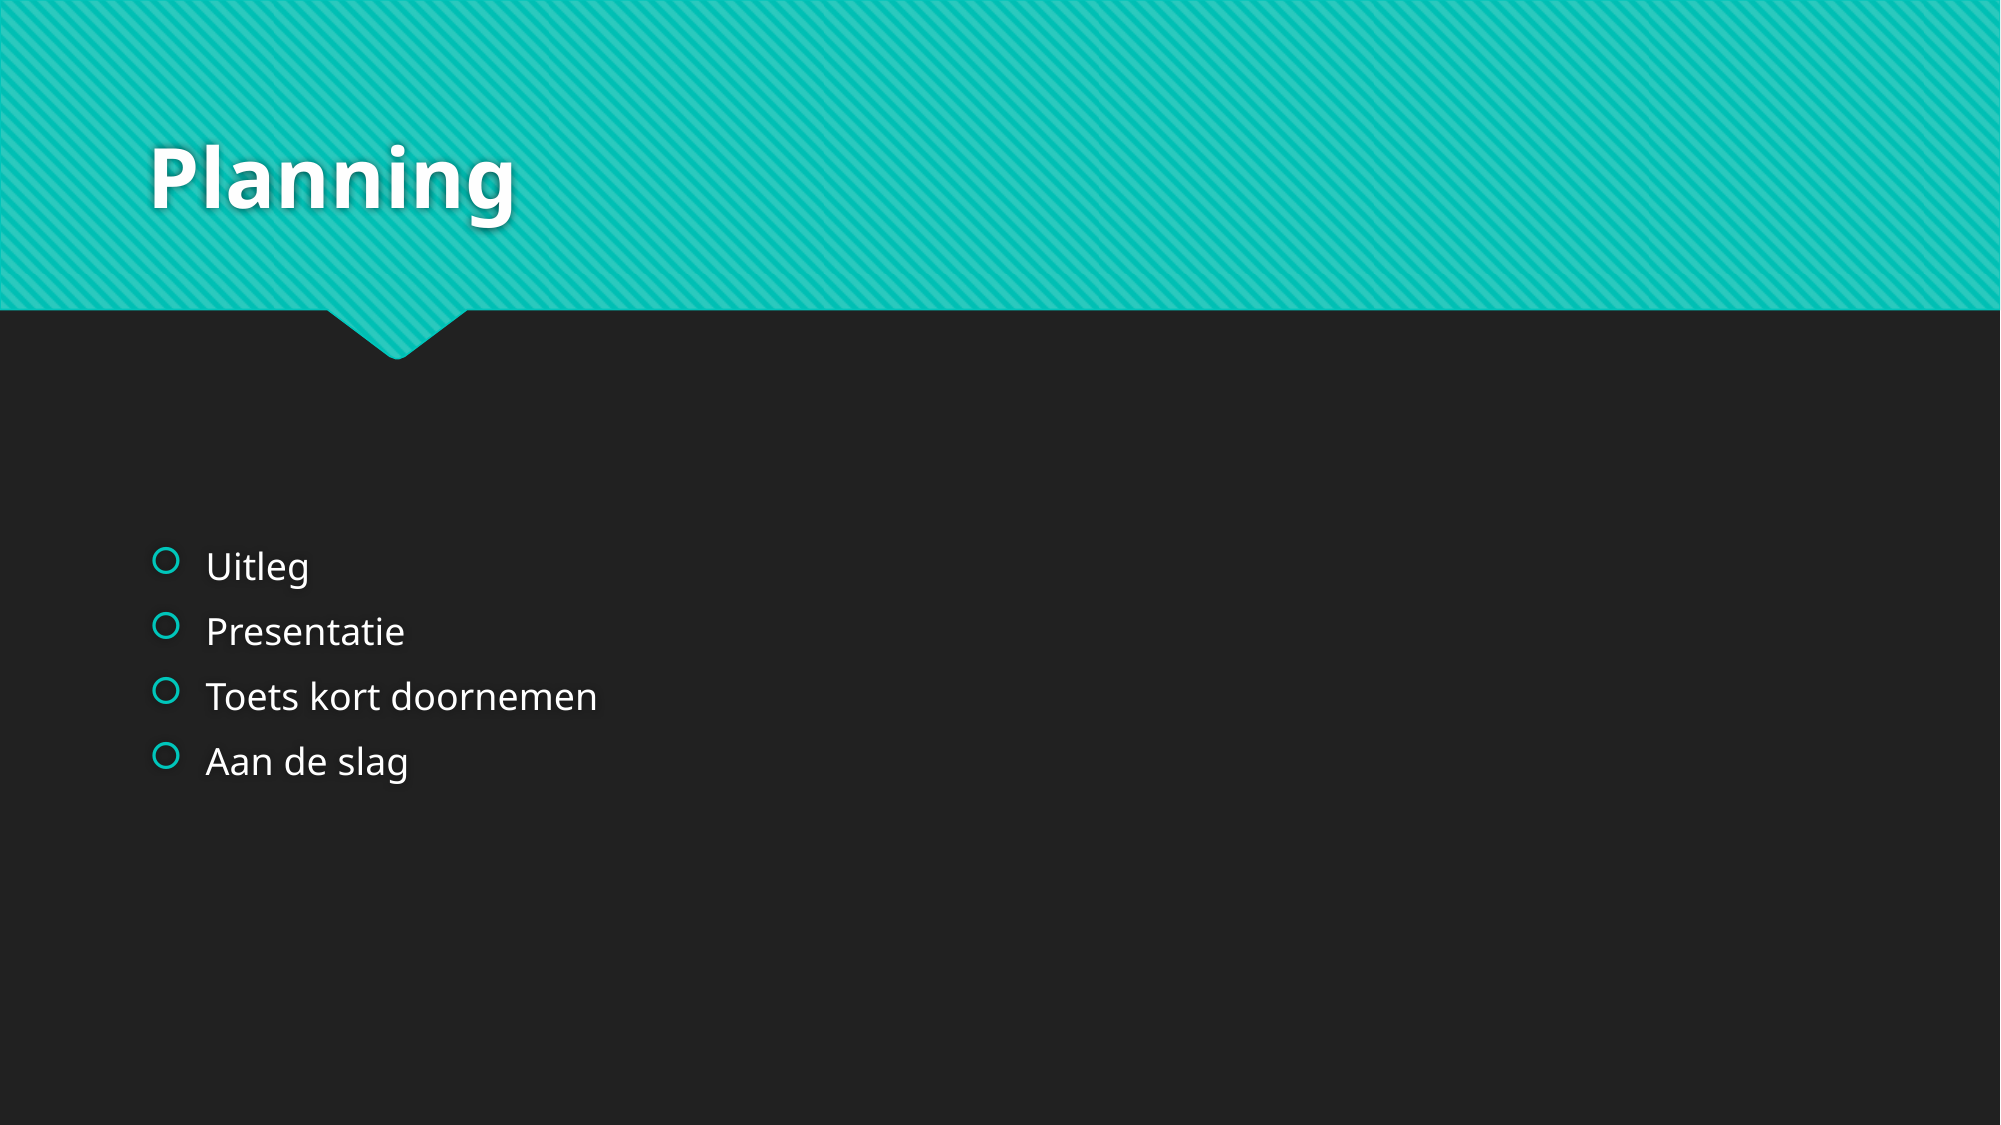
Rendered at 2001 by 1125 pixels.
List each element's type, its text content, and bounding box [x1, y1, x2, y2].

list Uitleg Presentatie Toets kort doornemen Aan de slag [134, 364, 1866, 962]
title Planning [132, 73, 1868, 233]
